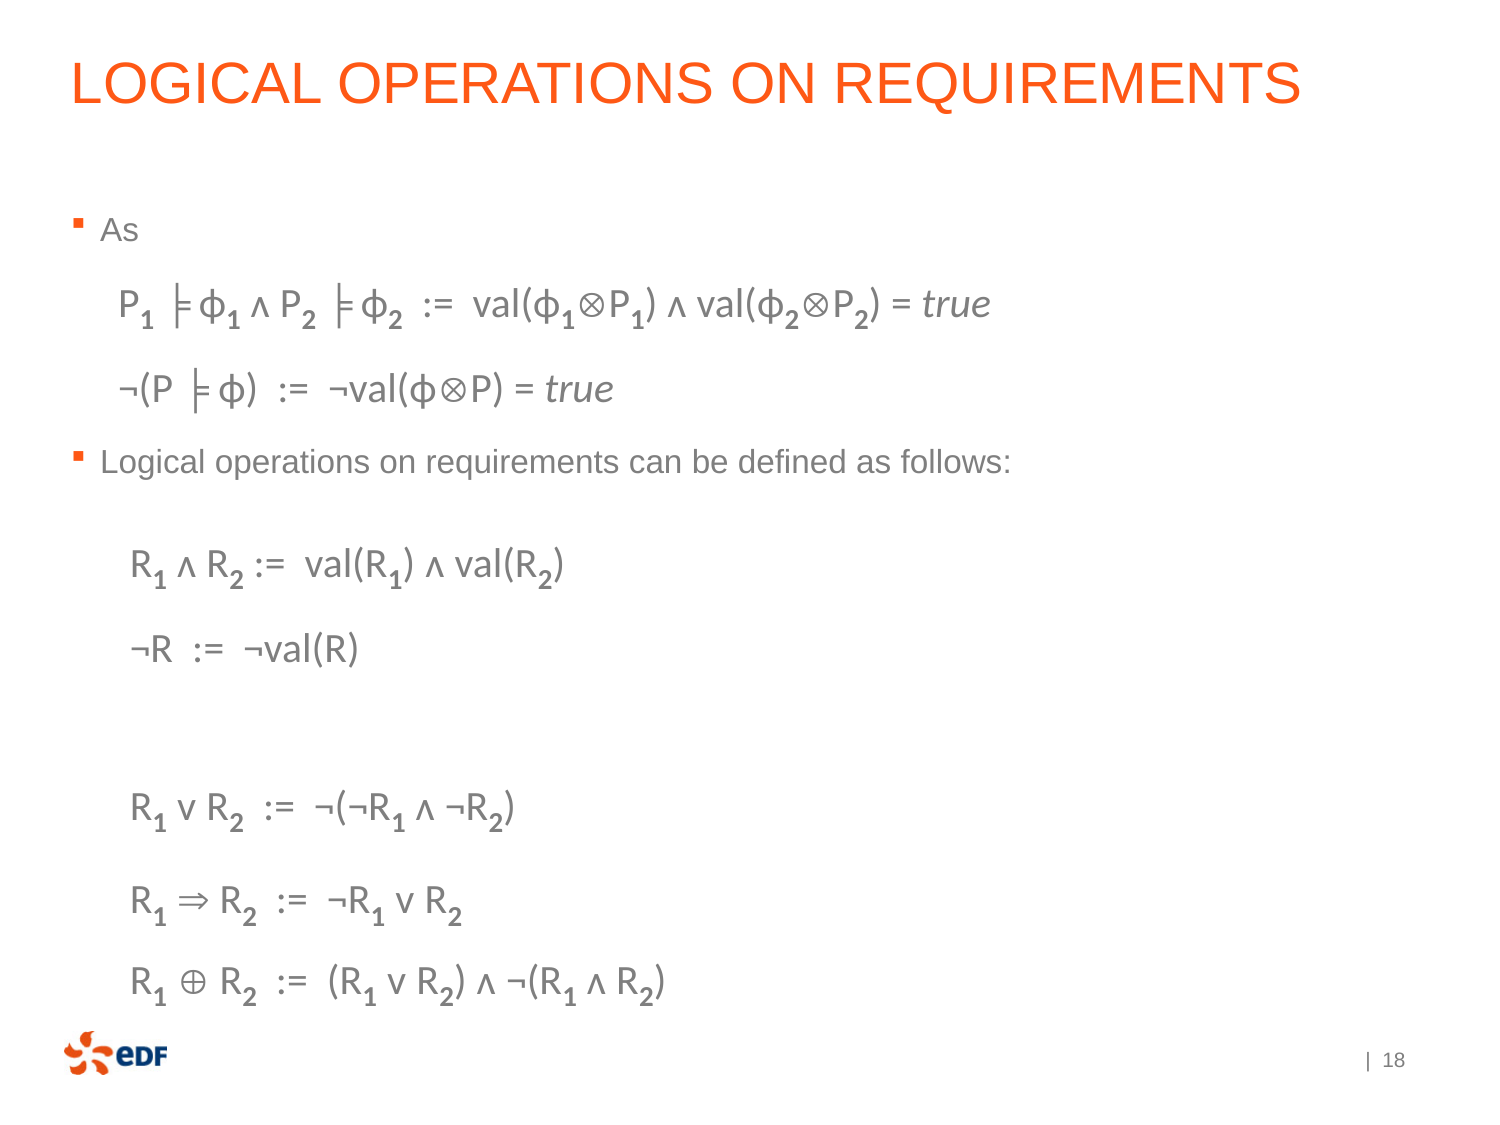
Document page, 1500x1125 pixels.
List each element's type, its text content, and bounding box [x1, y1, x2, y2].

text_box P1 ╞ ϕ1 ᴧ P2 ╞ ϕ2 := val(ϕ1P1) ᴧ val(ϕ2P2) = true ¬(P ╞ ϕ) := ¬val(ϕP) = true [112, 267, 1258, 411]
picture [64, 1031, 123, 1075]
title Logical operations on requirements [64, 45, 1436, 185]
list As Logical operations on requirements can be defined as follows: [64, 208, 1436, 1005]
text_box R1 ᴧ R2 := val(R1) ᴧ val(R2) ¬R := ¬val(R) R1 ᴠ R2 := ¬(¬R1 ᴧ ¬R2) R1  R2 := ¬R1 ᴠ R2 R1  R2 := (R1 ᴠ R2) ᴧ ¬(R1 ᴧ R2) [123, 527, 1270, 1076]
